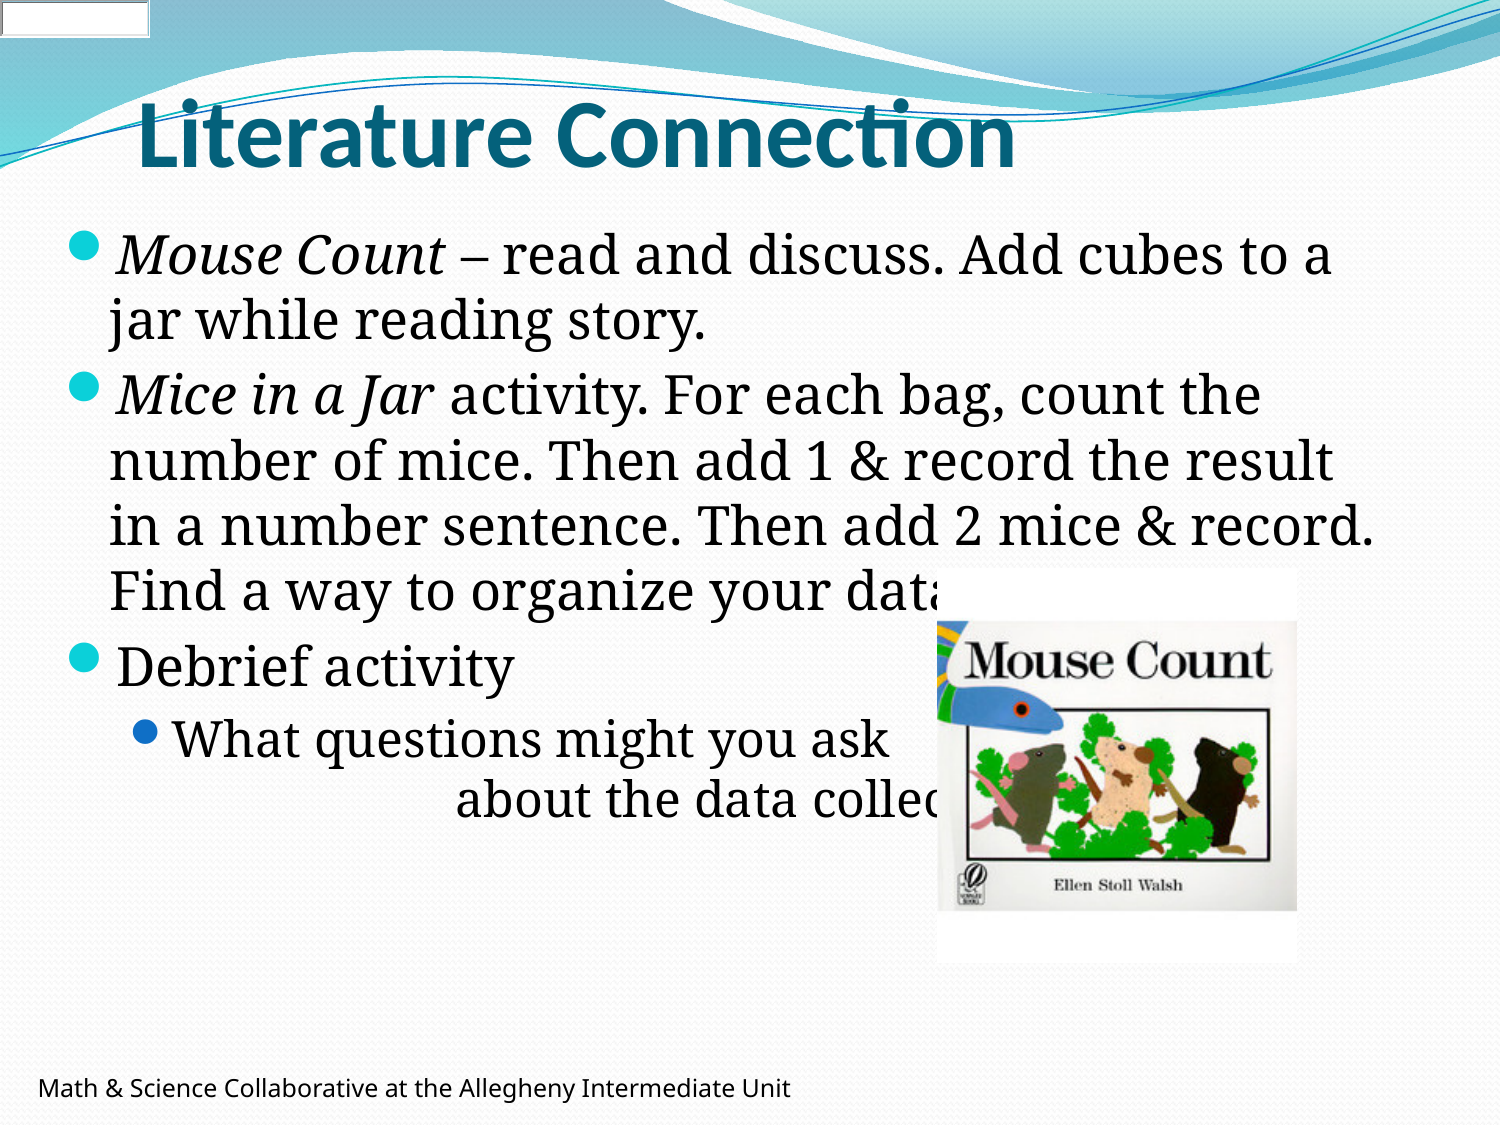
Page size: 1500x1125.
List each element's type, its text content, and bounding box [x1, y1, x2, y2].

footer Math & Science Collaborative at the Allegheny Intermediate Unit [37, 1050, 988, 1103]
picture [937, 568, 1298, 963]
list Mouse Count – read and discuss. Add cubes to a jar while reading story. Mice in a Jar activity. For each bag, count the number of mice. Then add 1 & record the result in a number sentence. Then add 2 mice & record. Find a way to organize your data. Debrief activity What questions might you ask about the data collected? [50, 212, 1400, 1100]
title Literature Connection [137, 62, 1265, 188]
